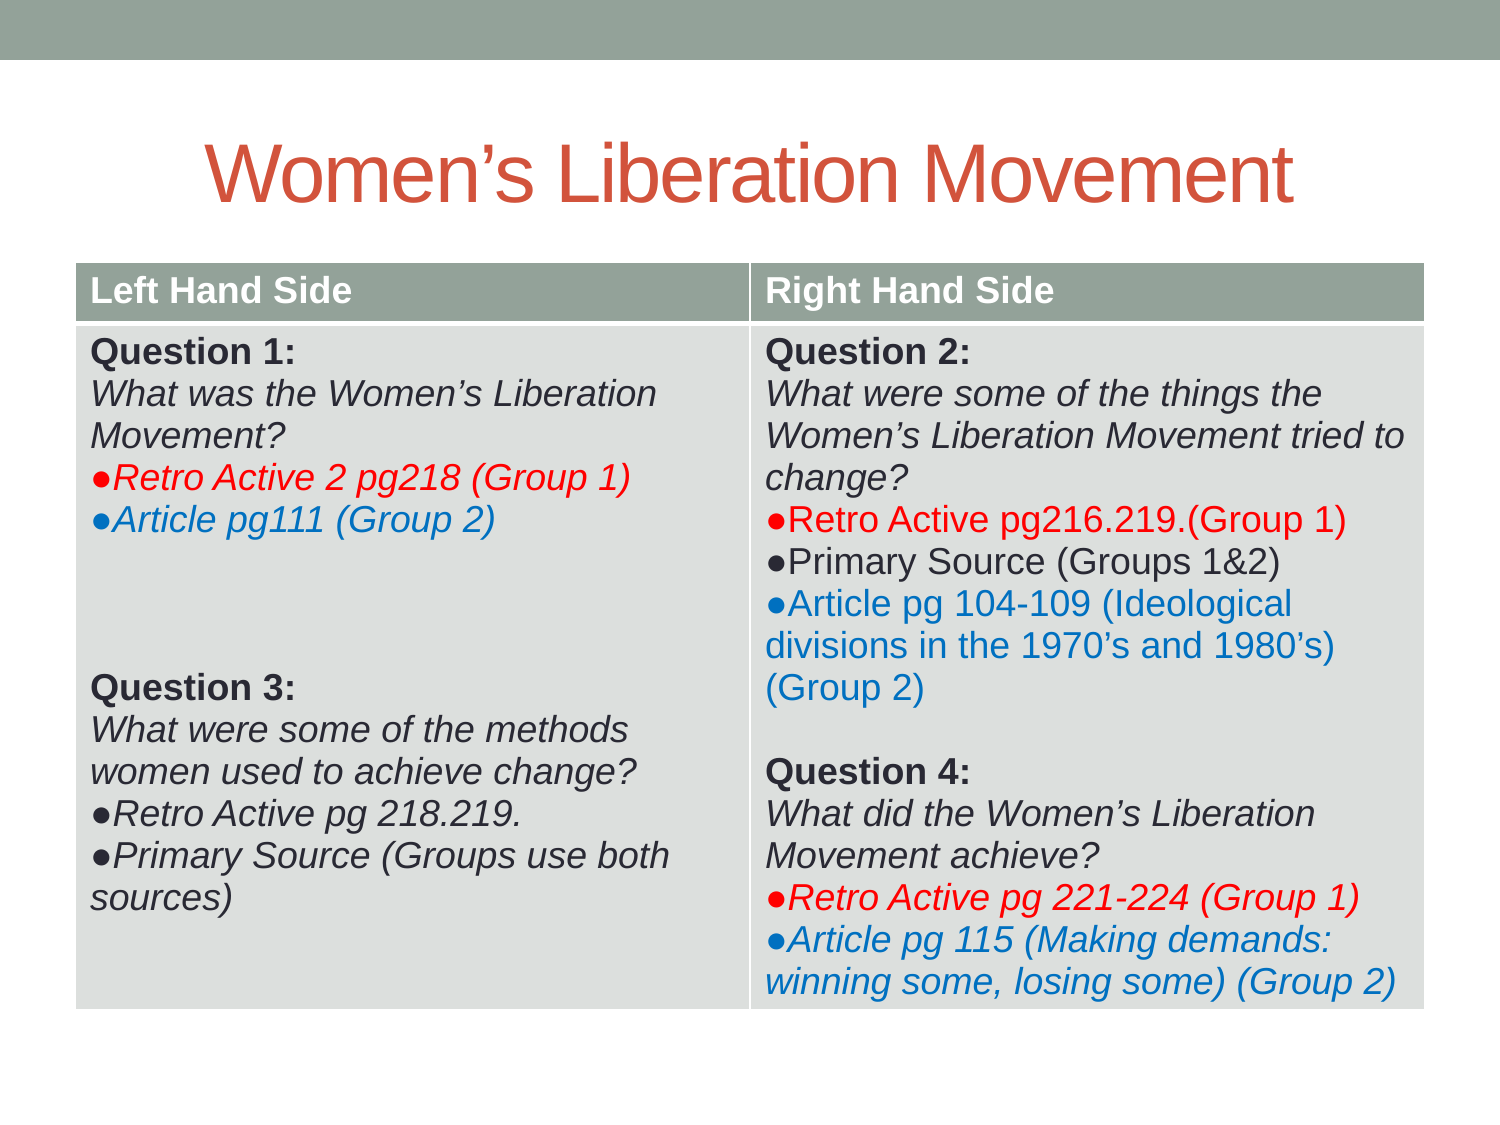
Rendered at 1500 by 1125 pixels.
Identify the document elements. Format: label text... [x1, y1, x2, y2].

table_header Right Hand Side [751, 263, 1424, 321]
title Women’s Liberation Movement [75, 87, 1425, 250]
table_cell Question 2: What were some of the things the Women’s Liberation Movement tried to change? ●Retro Active pg216.219.(Group 1) ●Primary Source (Groups 1&2) ●Article pg 104-109 (Ideological divisions in the 1970’s and 1980’s) (Group 2) Question 4: What did the Women’s Liberation Movement achieve? ●Retro Active pg 221-224 (Group 1) ●Article pg 115 (Making demands: winning some, losing some) (Group 2) [751, 326, 1424, 1009]
table_header Left Hand Side [76, 263, 749, 321]
table_cell Question 1: What was the Women’s Liberation Movement? ●Retro Active 2 pg218 (Group 1) ●Article pg111 (Group 2) Question 3: What were some of the methods women used to achieve change? ●Retro Active pg 218.219. ●Primary Source (Groups use both sources) [76, 326, 749, 1009]
